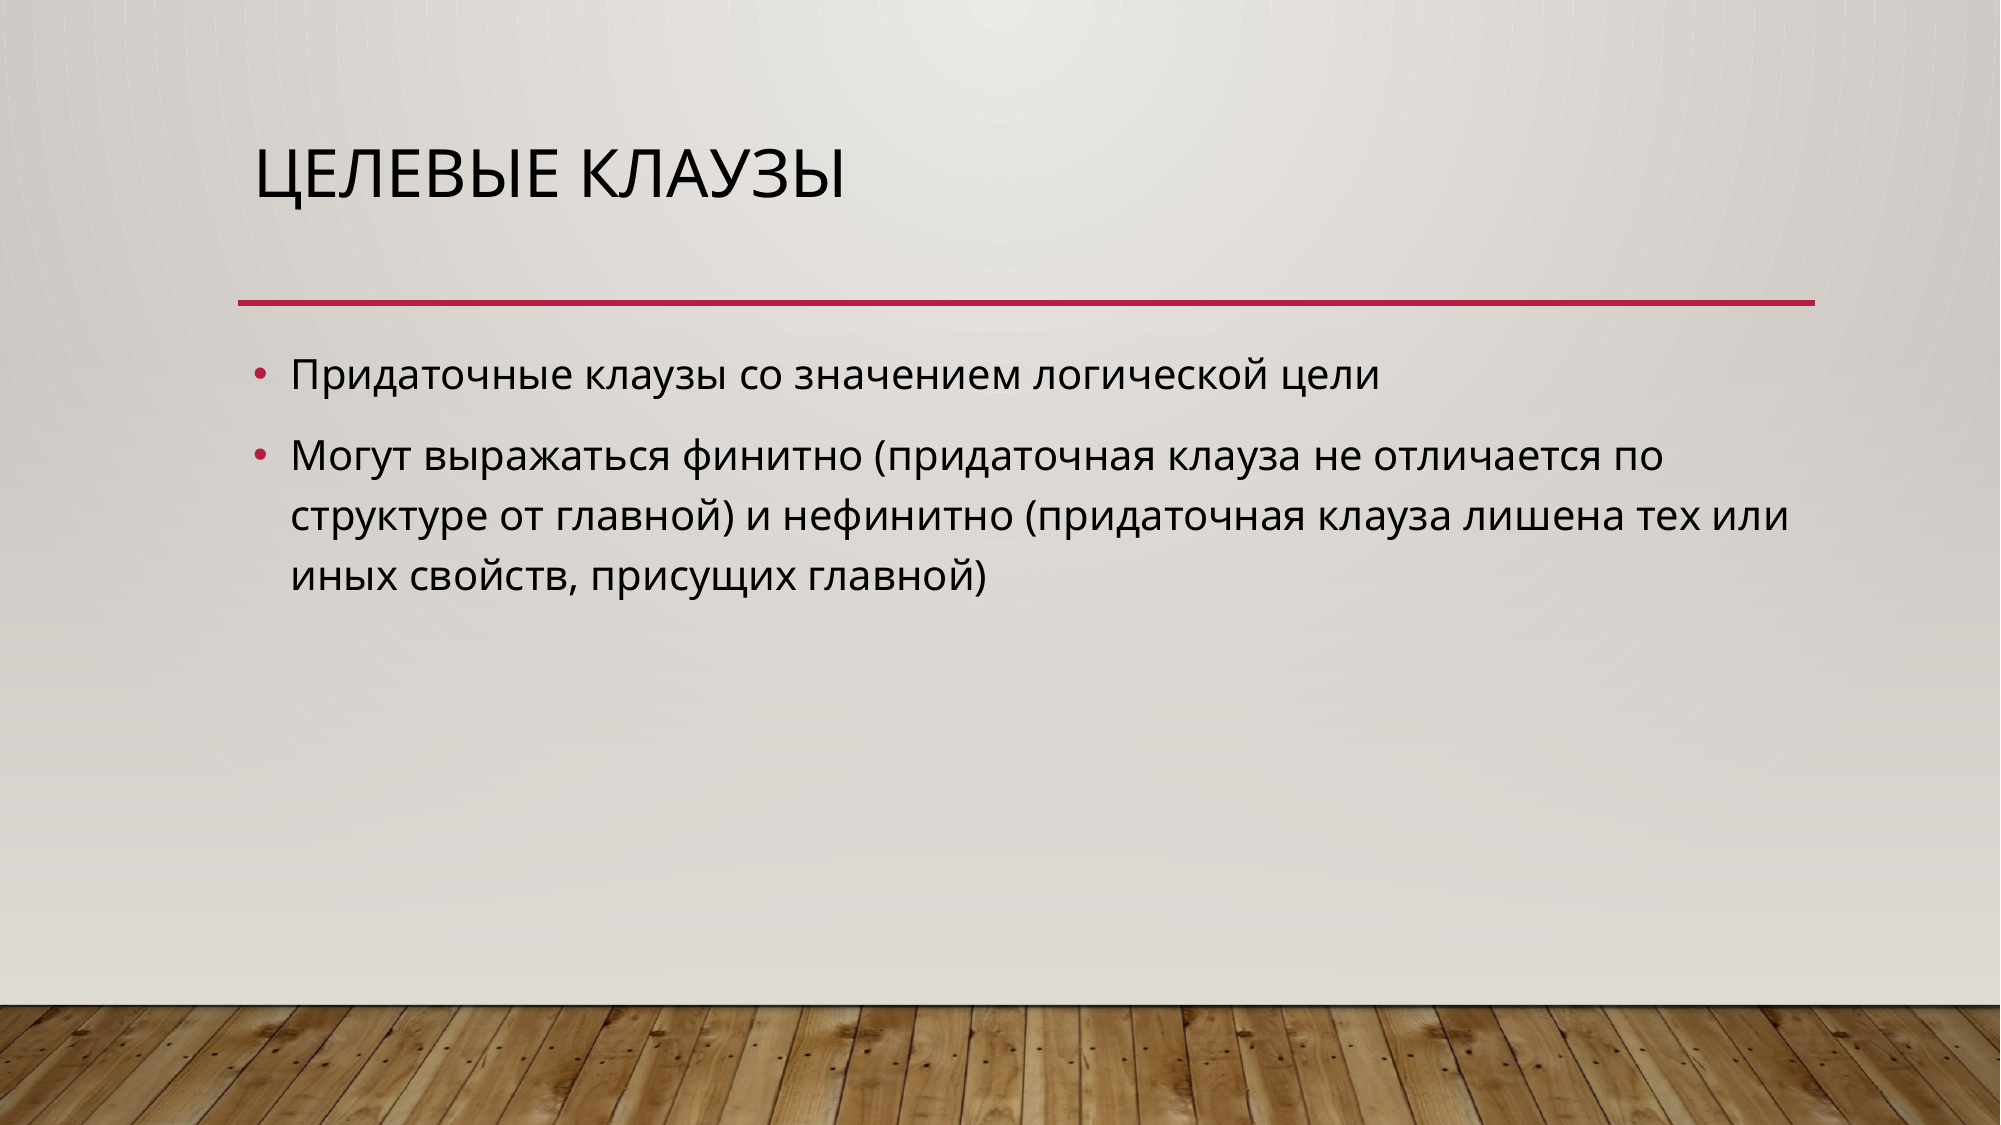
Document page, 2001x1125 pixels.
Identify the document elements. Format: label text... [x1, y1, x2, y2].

title Целевые клаузы [238, 131, 1814, 305]
picture [0, 1005, 2000, 1125]
list Придаточные клаузы со значением логической цели Могут выражаться финитно (придаточная клауза не отличается по структуре от главной) и нефинитно (придаточная клауза лишена тех или иных свойств, присущих главной) [238, 330, 1814, 897]
